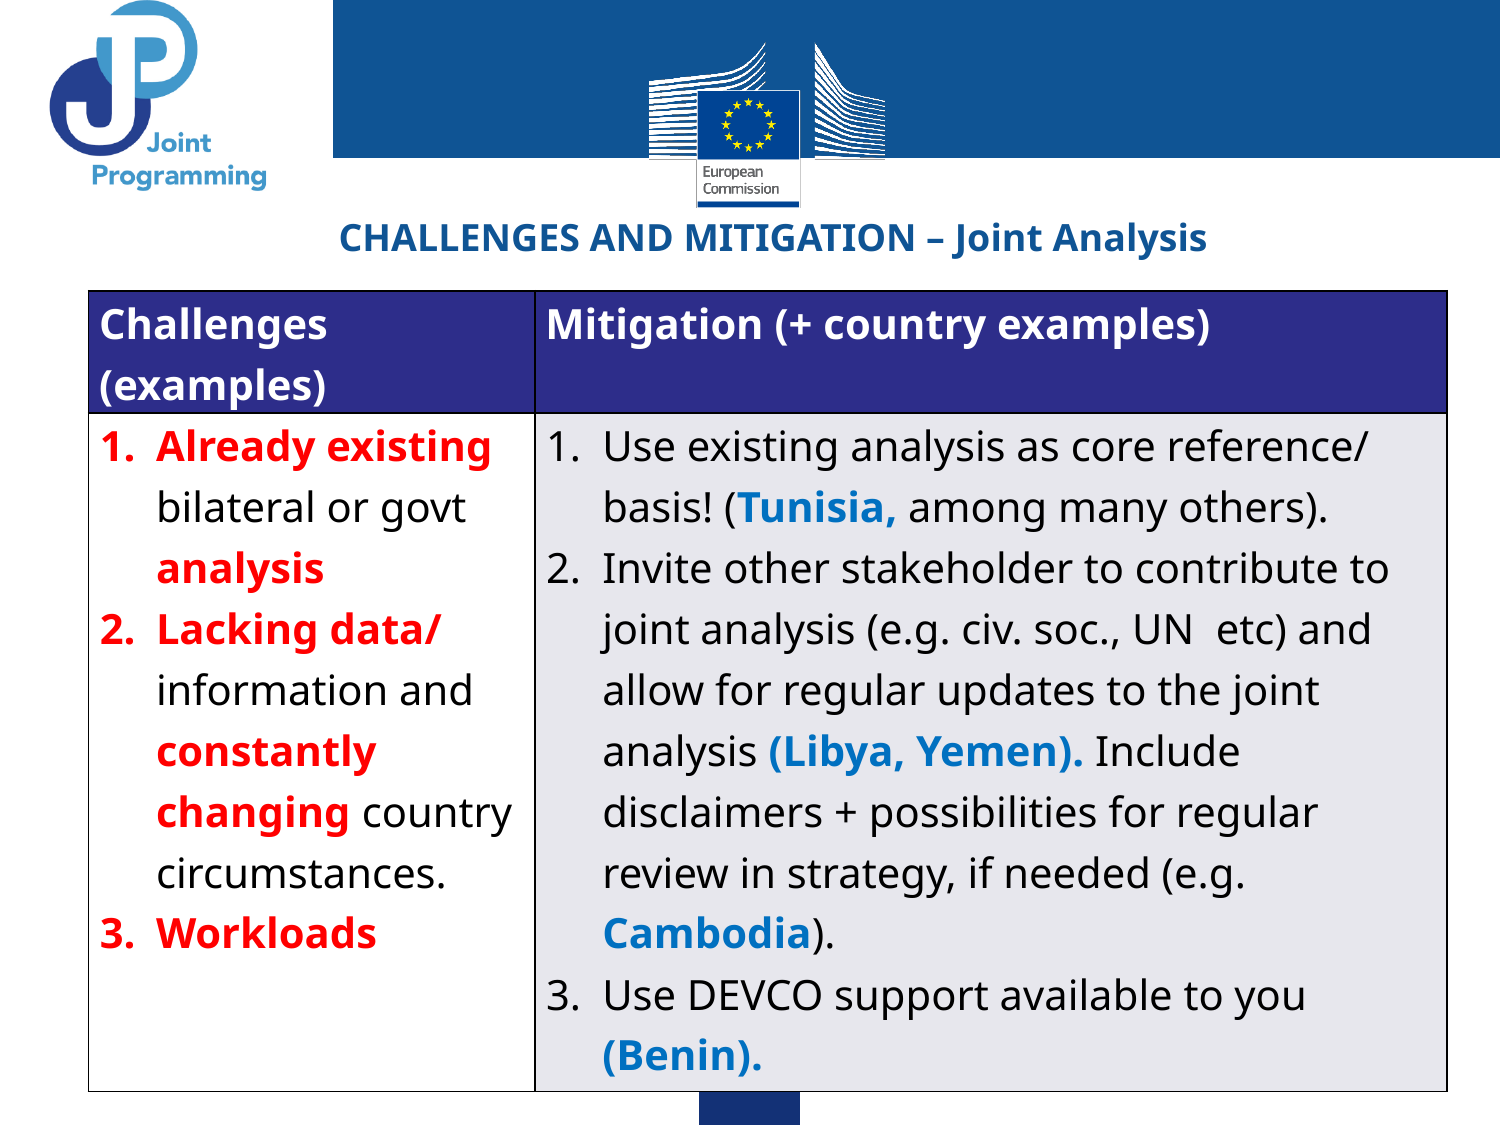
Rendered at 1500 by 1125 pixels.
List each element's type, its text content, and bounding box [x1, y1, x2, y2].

table_cell Already existing bilateral or govt analysis Lacking data/ information and constantly changing country circumstances. Workloads [89, 414, 534, 1091]
picture [649, 42, 885, 206]
table_cell Use existing analysis as core reference/ basis! (Tunisia, among many others). Invite other stakeholder to contribute to joint analysis (e.g. civ. soc., UN etc) and allow for regular updates to the joint analysis (Libya, Yemen). Include disclaimers + possibilities for regular review in strategy, if needed (e.g. Cambodia). Use DEVCO support available to you (Benin). [536, 414, 1446, 1091]
picture [0, 0, 333, 195]
table_header Challenges (examples) [89, 292, 534, 412]
table_header Mitigation (+ country examples) [536, 292, 1446, 412]
text_box CHALLENGES AND MITIGATION – Joint Analysis [171, 206, 1376, 267]
